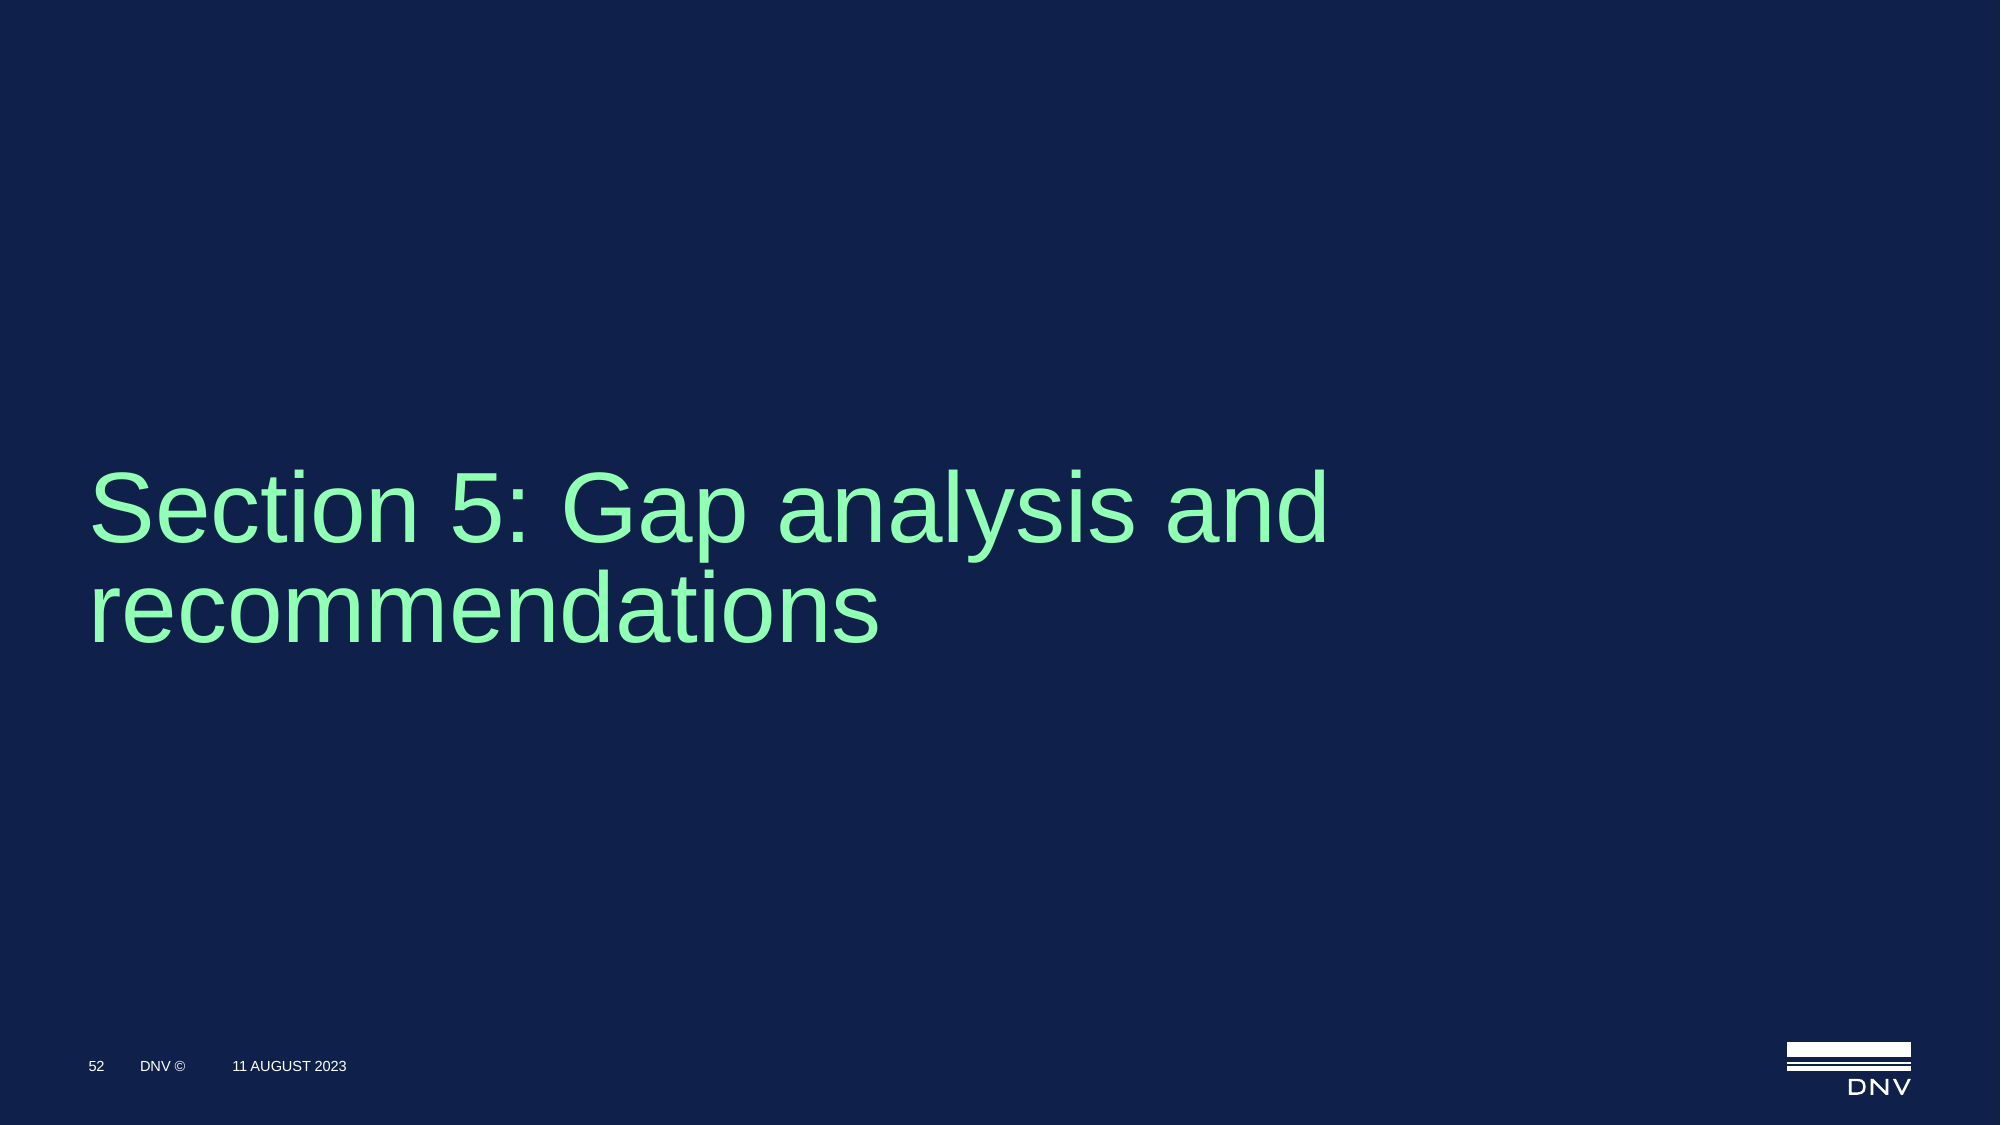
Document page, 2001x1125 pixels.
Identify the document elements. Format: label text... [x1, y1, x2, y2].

title Section 5: Gap analysis and recommendations [88, 252, 1879, 873]
slide_number 52 [88, 1056, 133, 1082]
